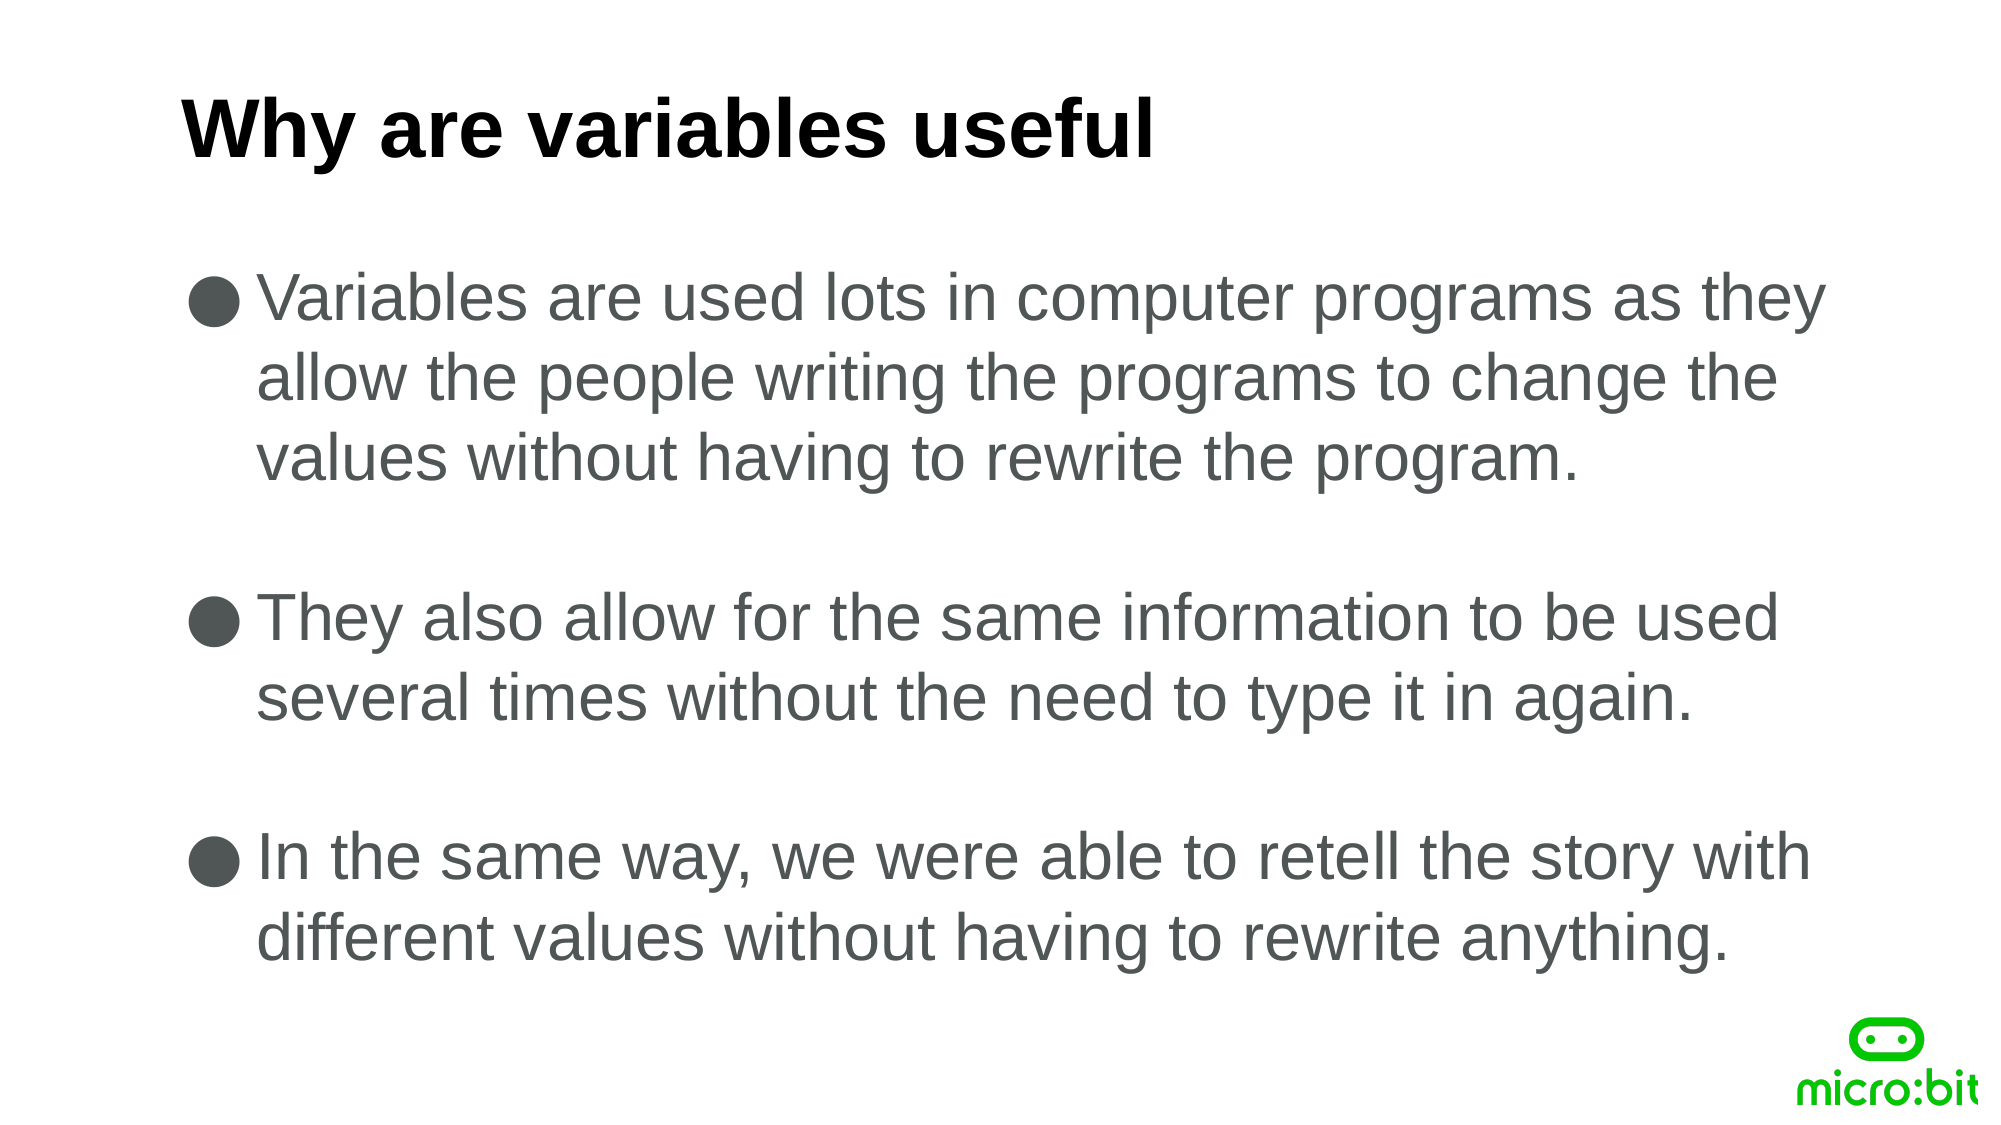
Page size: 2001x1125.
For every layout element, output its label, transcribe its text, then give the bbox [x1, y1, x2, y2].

picture [1797, 1017, 1978, 1106]
text_box Why are variables useful Variables are used lots in computer programs as they allow the people writing the programs to change the values without having to rewrite the program. They also allow for the same information to be used several times without the need to type it in again. In the same way, we were able to retell the story with different values without having to rewrite anything. [166, 60, 1918, 884]
